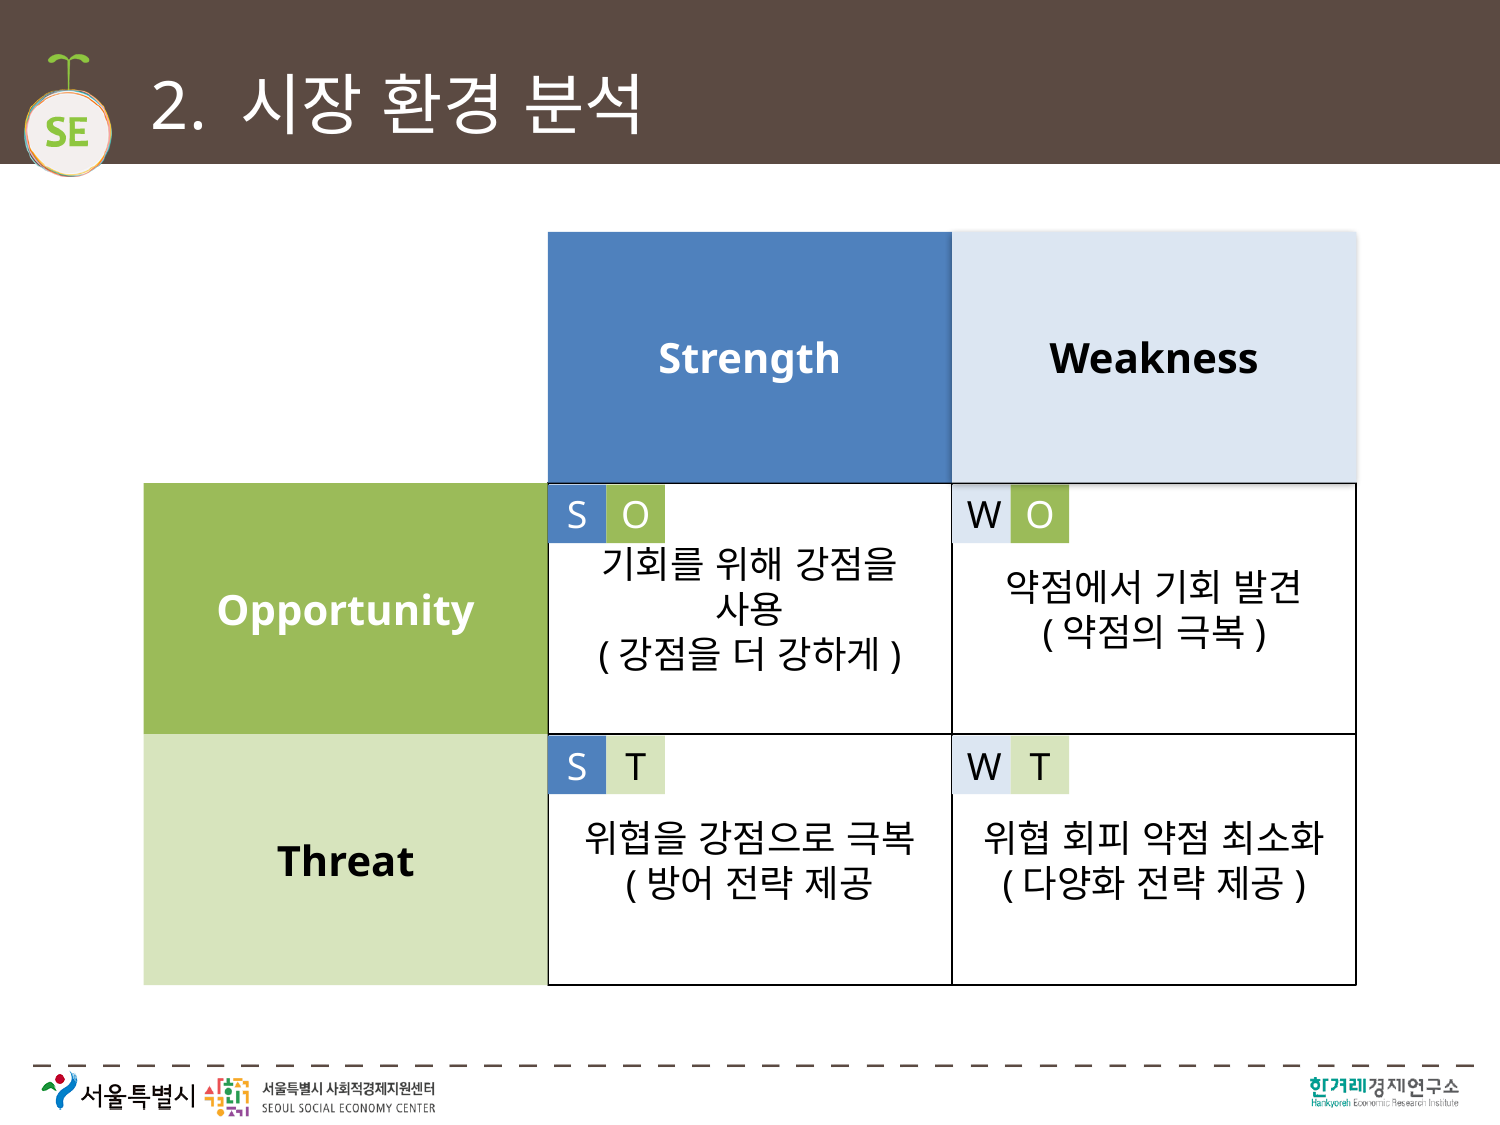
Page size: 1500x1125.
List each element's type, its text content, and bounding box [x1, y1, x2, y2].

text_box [143, 231, 1357, 986]
picture [0, 0, 1500, 1125]
title 2. 시장 환경 분석 [135, 45, 1463, 161]
